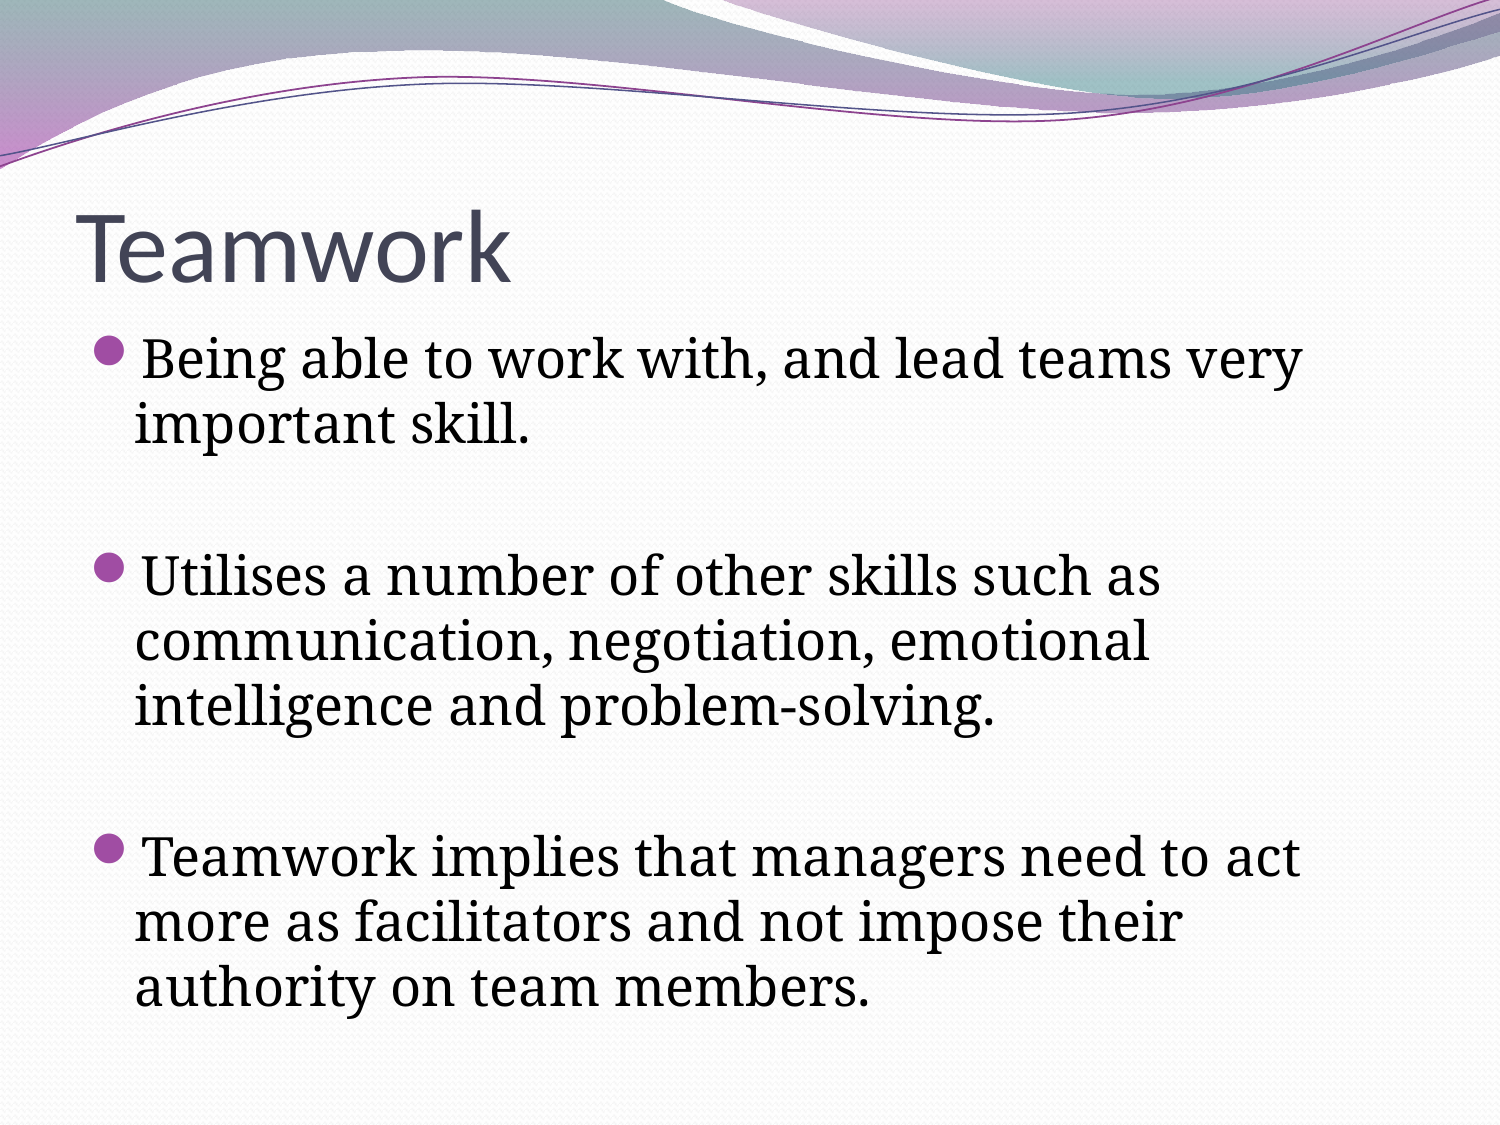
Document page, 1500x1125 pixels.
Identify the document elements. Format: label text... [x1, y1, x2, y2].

list Being able to work with, and lead teams very important skill. Utilises a number of other skills such as communication, negotiation, emotional intelligence and problem-solving. Teamwork implies that managers need to act more as facilitators and not impose their authority on team members. [75, 317, 1425, 1038]
title Teamwork [75, 115, 1425, 303]
